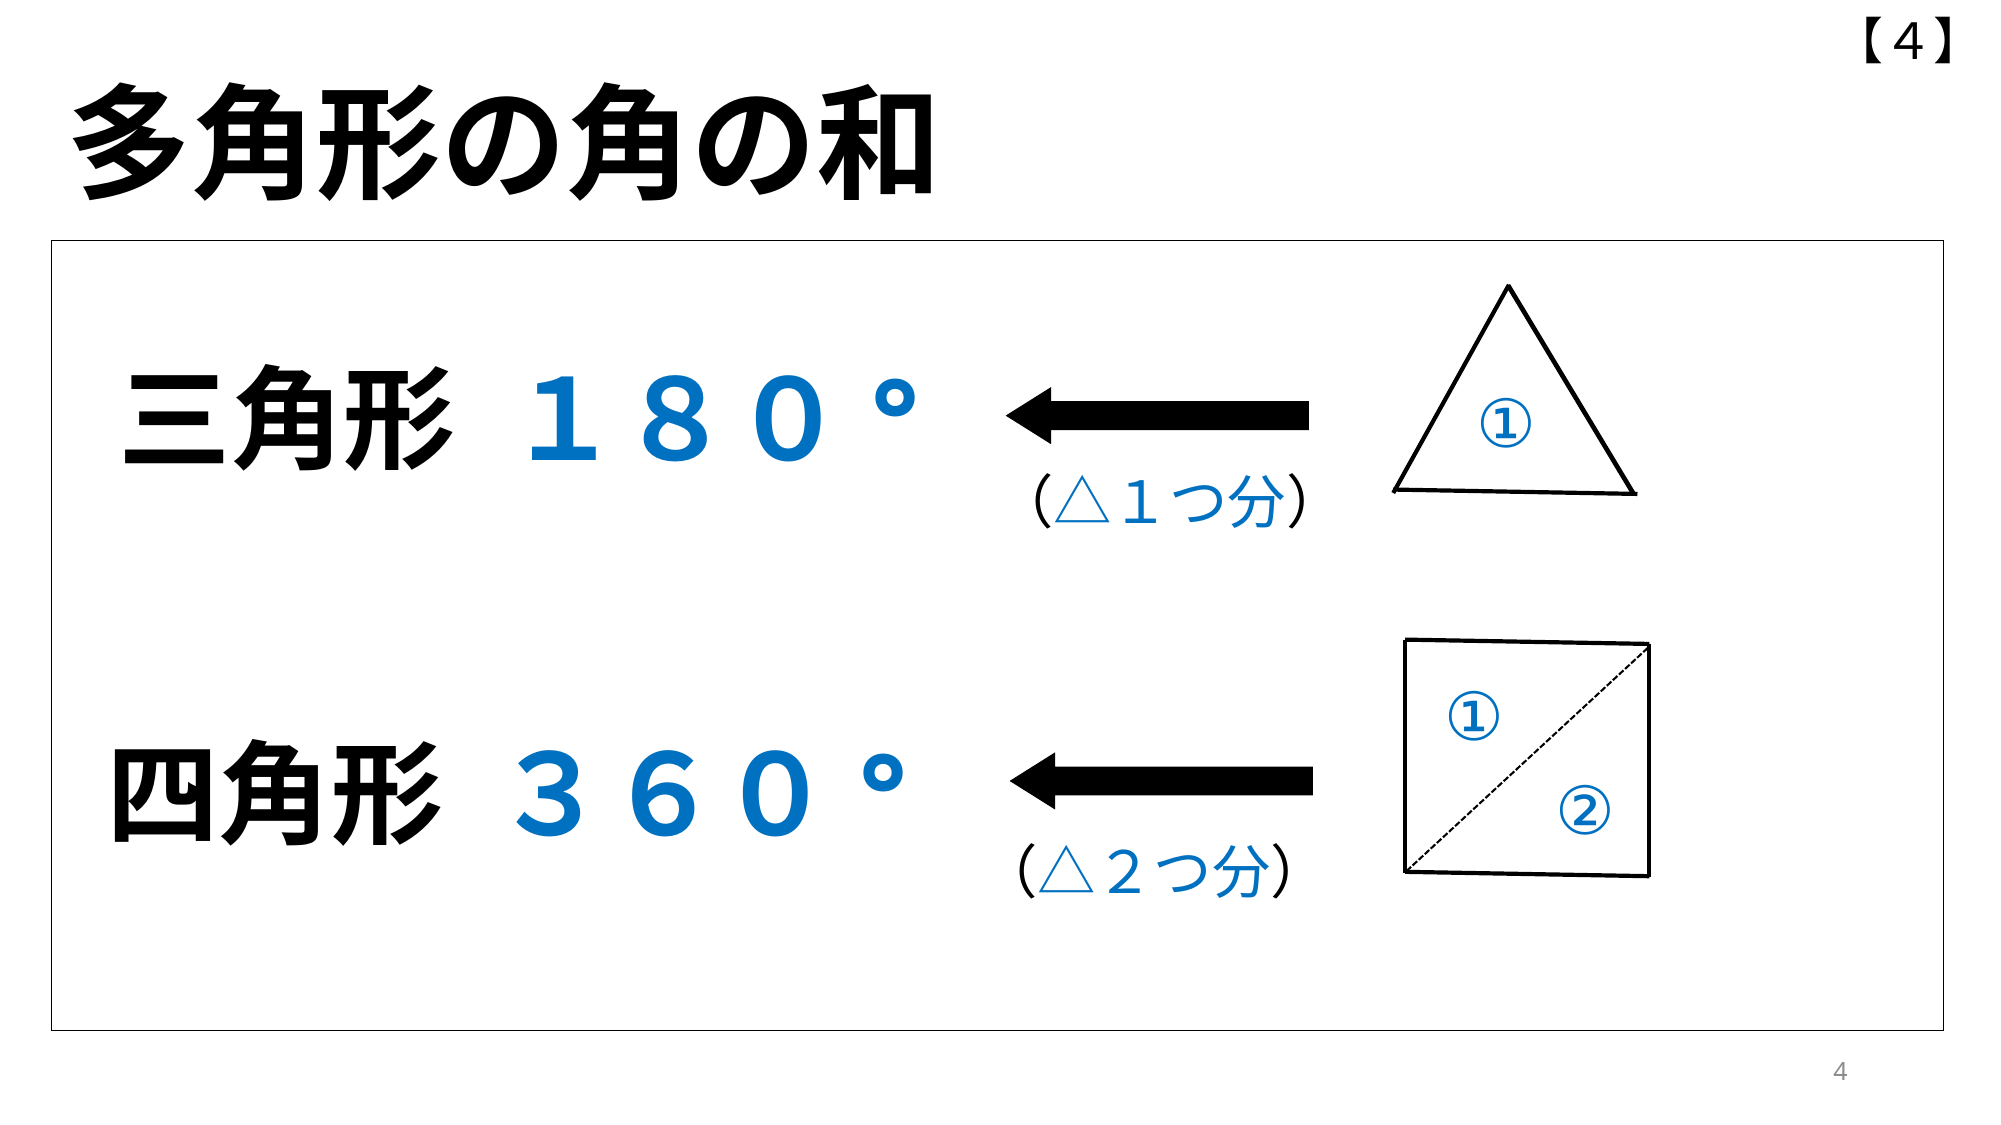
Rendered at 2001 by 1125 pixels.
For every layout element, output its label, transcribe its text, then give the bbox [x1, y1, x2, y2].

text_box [1507, 285, 1634, 489]
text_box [1405, 639, 1650, 644]
text_box [1005, 387, 1309, 445]
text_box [1405, 871, 1649, 877]
text_box 【４】 [1818, 1, 2000, 77]
text_box 三角形 １８０° [51, 240, 1944, 1031]
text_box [1393, 489, 1638, 494]
text_box 四角形 ３６０° [91, 715, 1093, 866]
text_box （△２つ分） [964, 828, 1359, 913]
text_box 多角形の角の和 [51, 57, 1158, 222]
text_box [1009, 752, 1313, 810]
text_box （△１つ分） [980, 458, 1375, 543]
slide_number 4 [1412, 1042, 1863, 1103]
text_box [1393, 284, 1509, 489]
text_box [1406, 646, 1649, 871]
